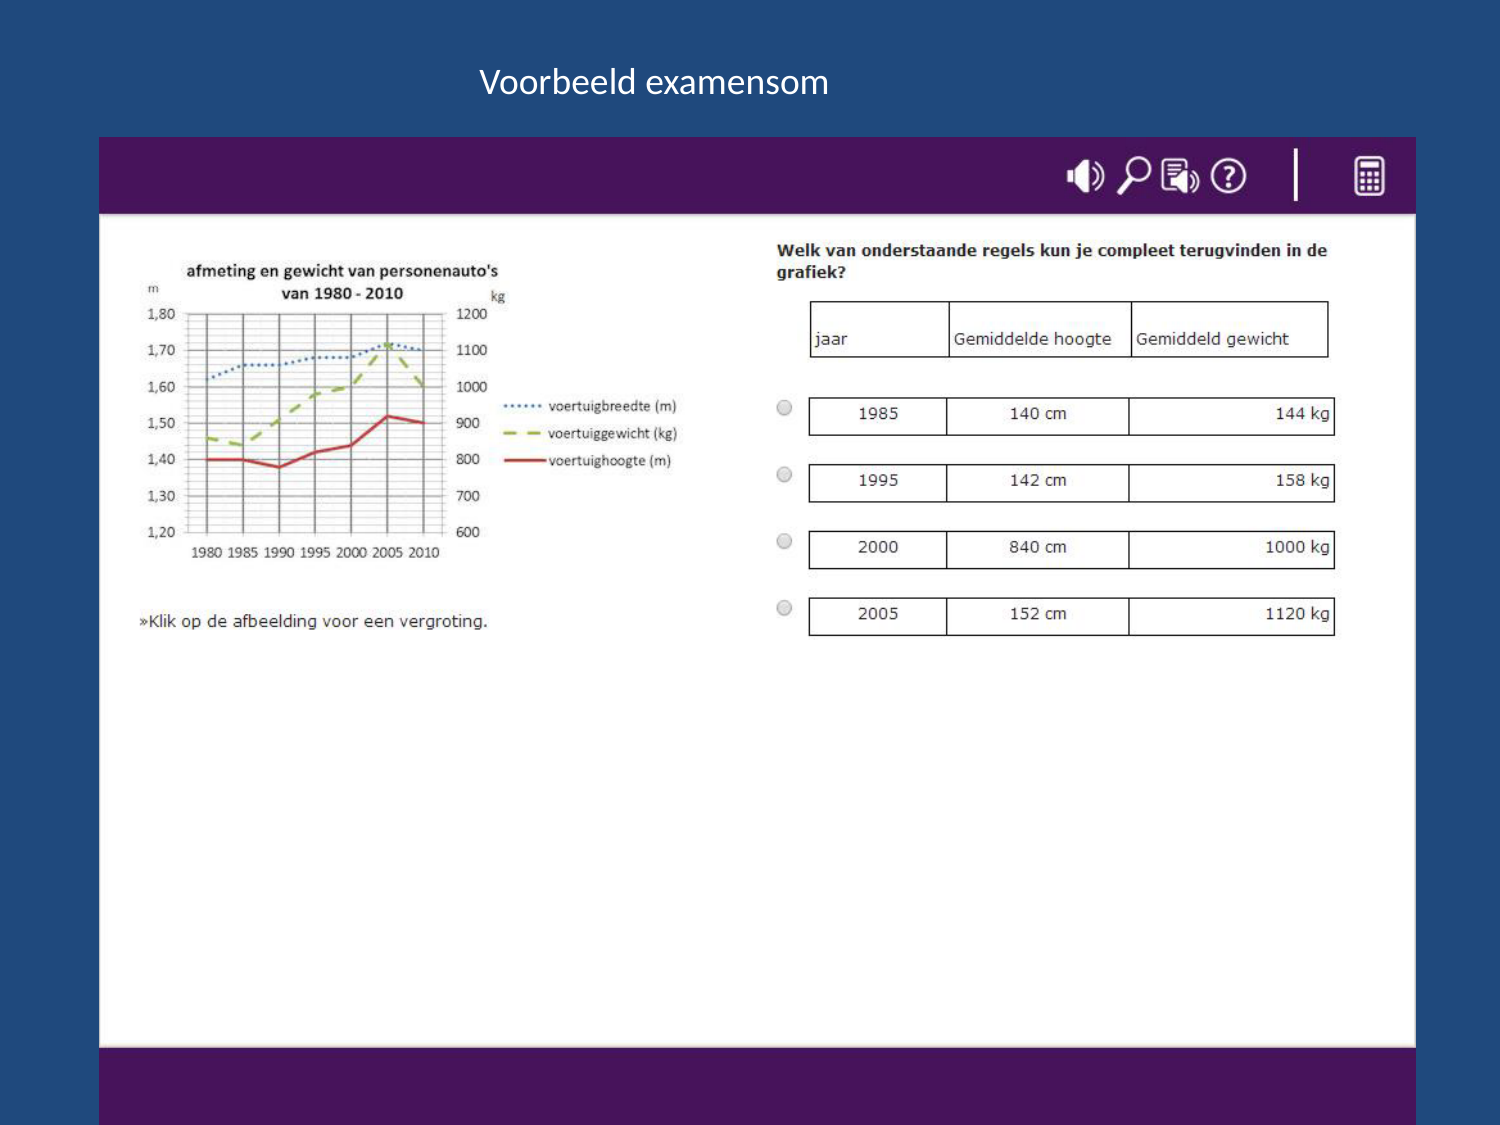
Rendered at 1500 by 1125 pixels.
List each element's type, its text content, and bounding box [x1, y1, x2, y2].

text_box Voorbeeld examensom [464, 49, 846, 110]
picture [99, 137, 1416, 1125]
